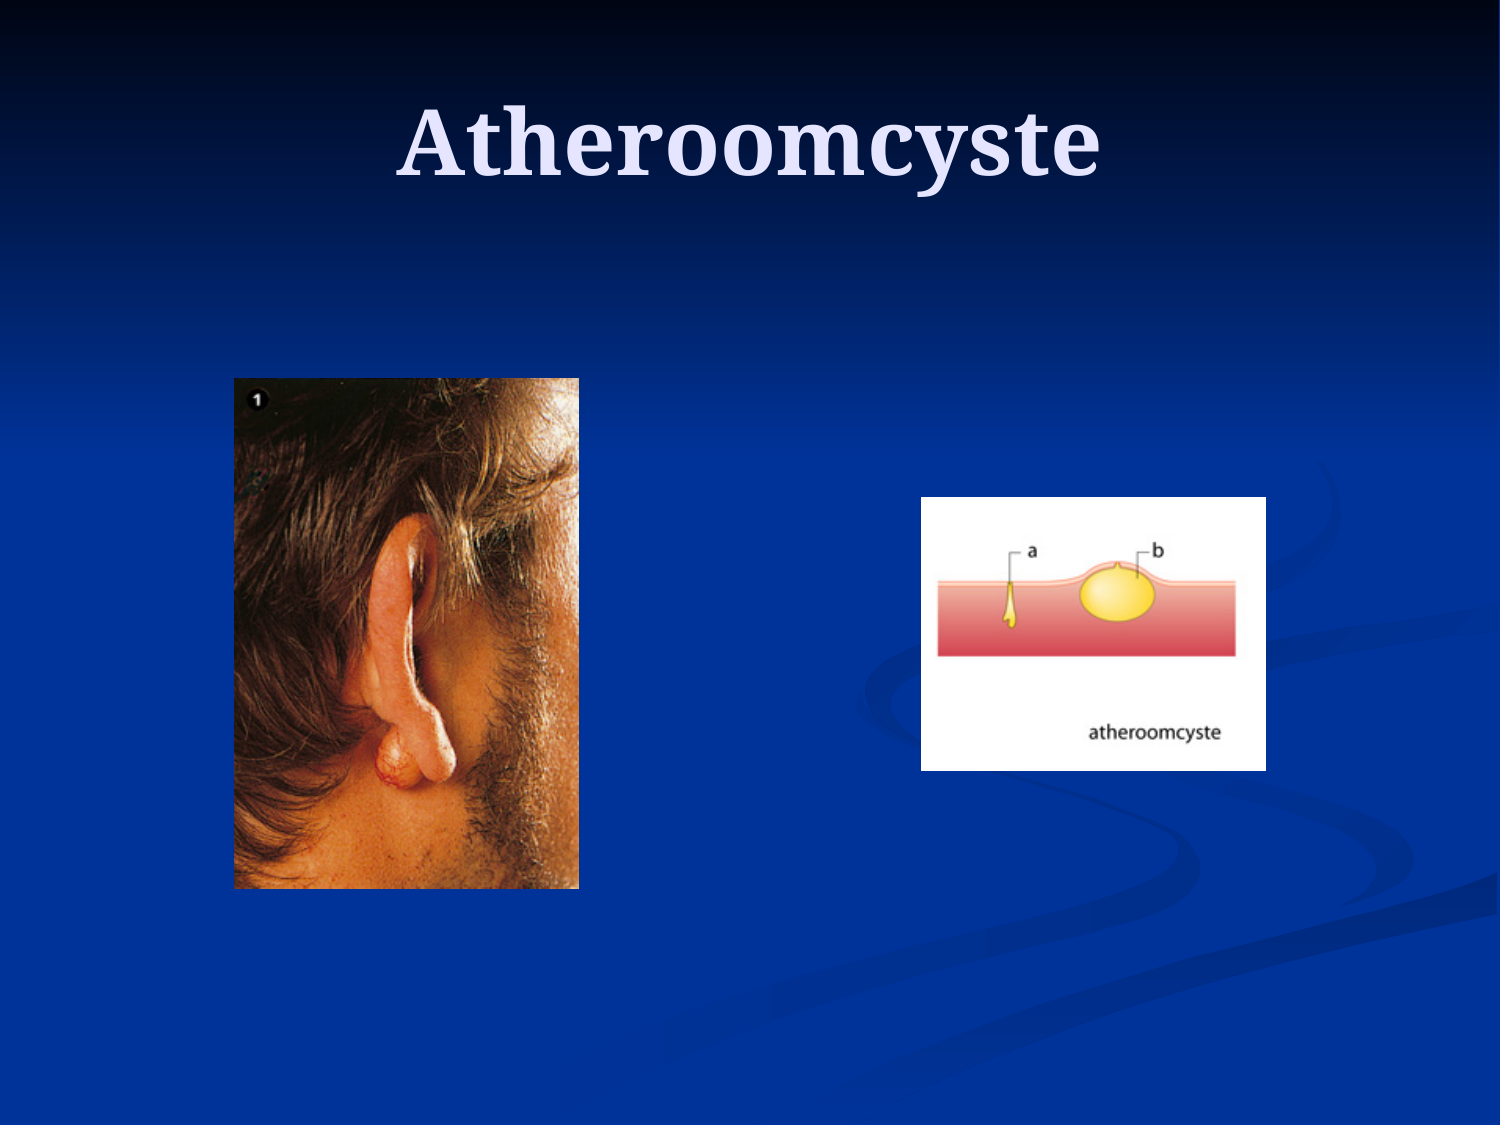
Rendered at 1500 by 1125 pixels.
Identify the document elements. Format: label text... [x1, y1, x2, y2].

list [921, 496, 1266, 771]
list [234, 378, 579, 889]
title Atheroomcyste [74, 44, 1426, 233]
